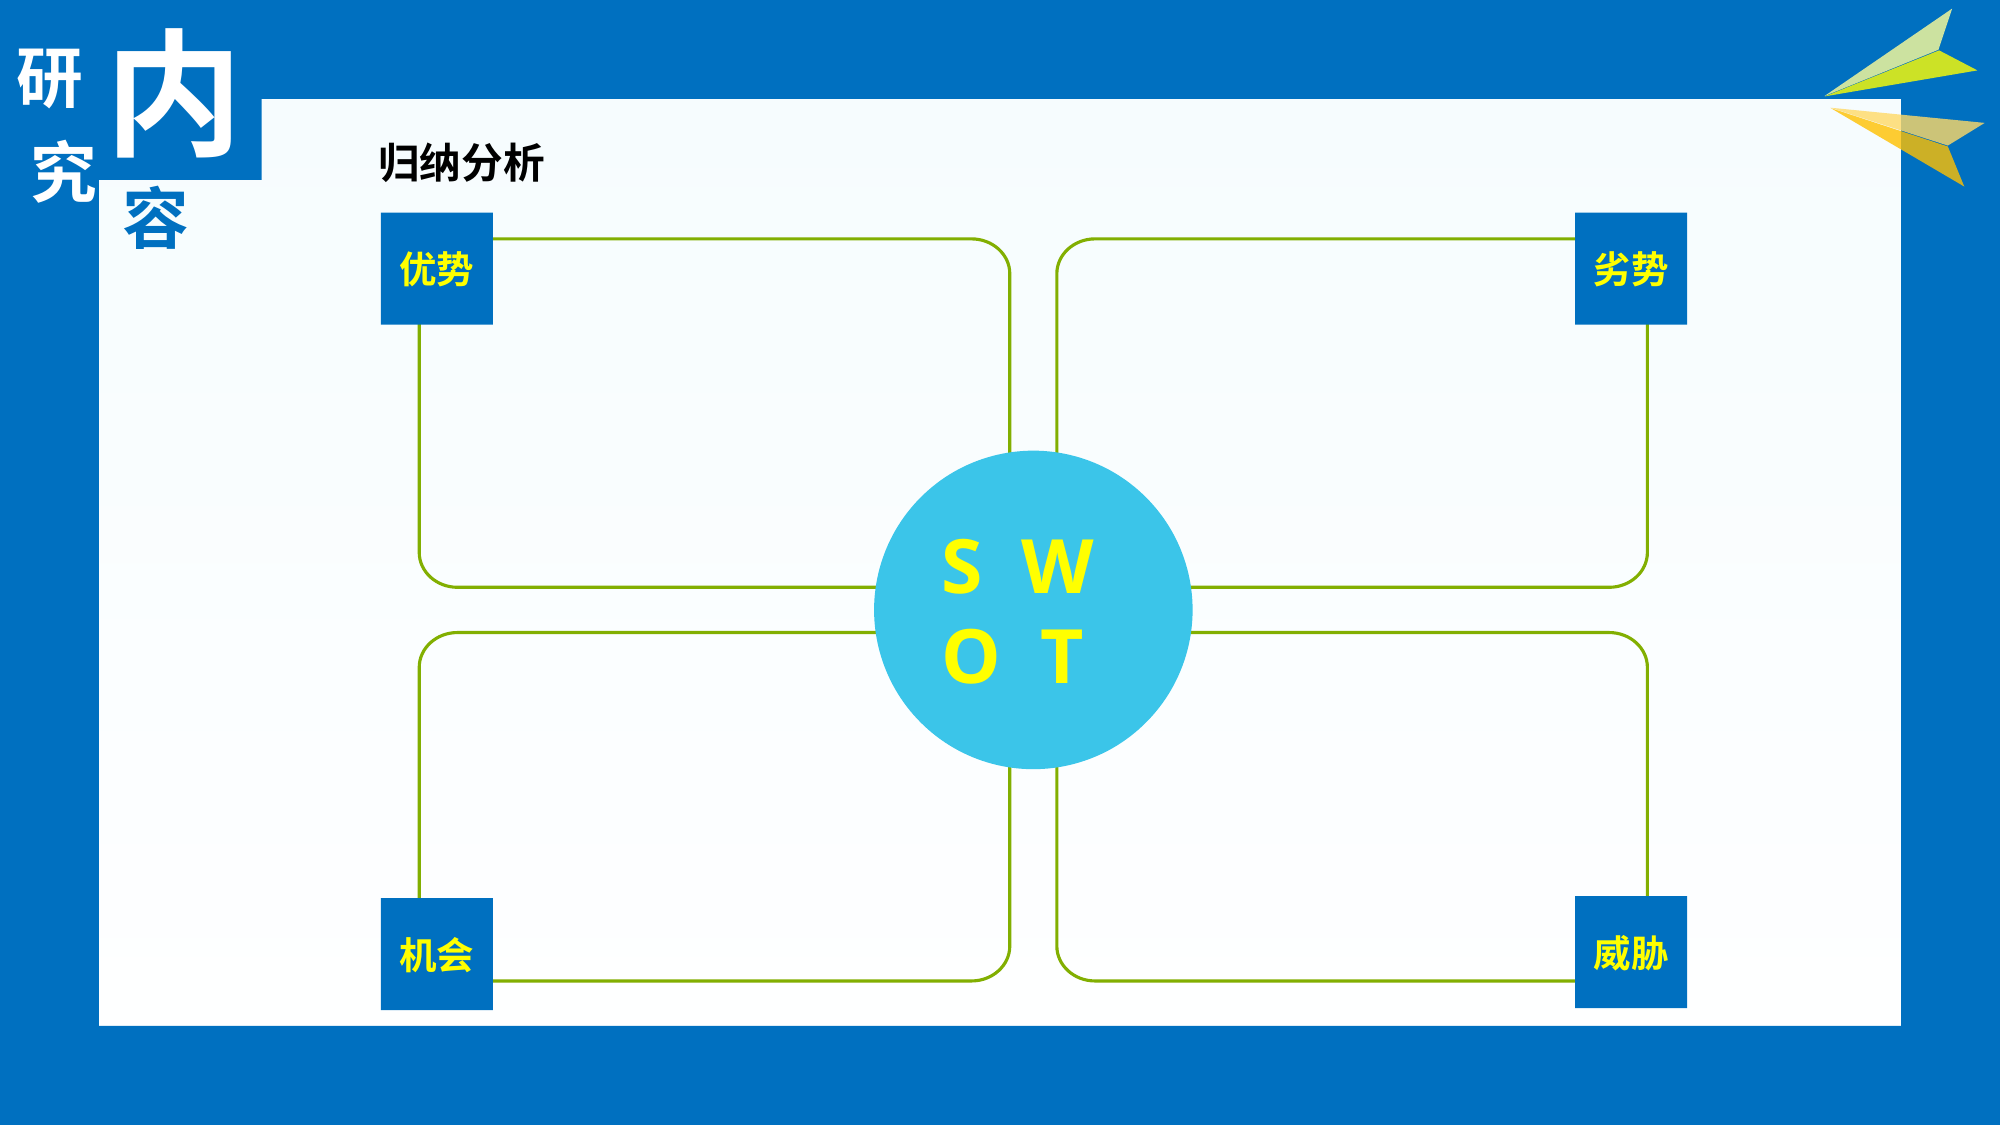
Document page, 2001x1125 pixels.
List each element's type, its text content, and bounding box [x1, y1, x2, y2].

text_box [418, 631, 1011, 982]
text_box S W O T [927, 511, 1140, 707]
text_box 机会 [380, 897, 494, 1011]
text_box [1055, 237, 1649, 589]
text_box 归纳分析 [363, 129, 561, 195]
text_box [1812, 35, 1977, 100]
text_box [0, 0, 2000, 1125]
text_box 内 [90, 0, 262, 180]
text_box 威胁 [1574, 895, 1688, 1009]
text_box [1821, 98, 1984, 164]
text_box [1055, 631, 1649, 982]
text_box 究 [15, 123, 112, 219]
text_box 容 [107, 169, 208, 265]
text_box 劣势 [1574, 212, 1688, 326]
text_box [873, 449, 1194, 771]
text_box 优势 [380, 212, 494, 326]
text_box 研 [2, 28, 90, 124]
text_box [418, 237, 1011, 589]
